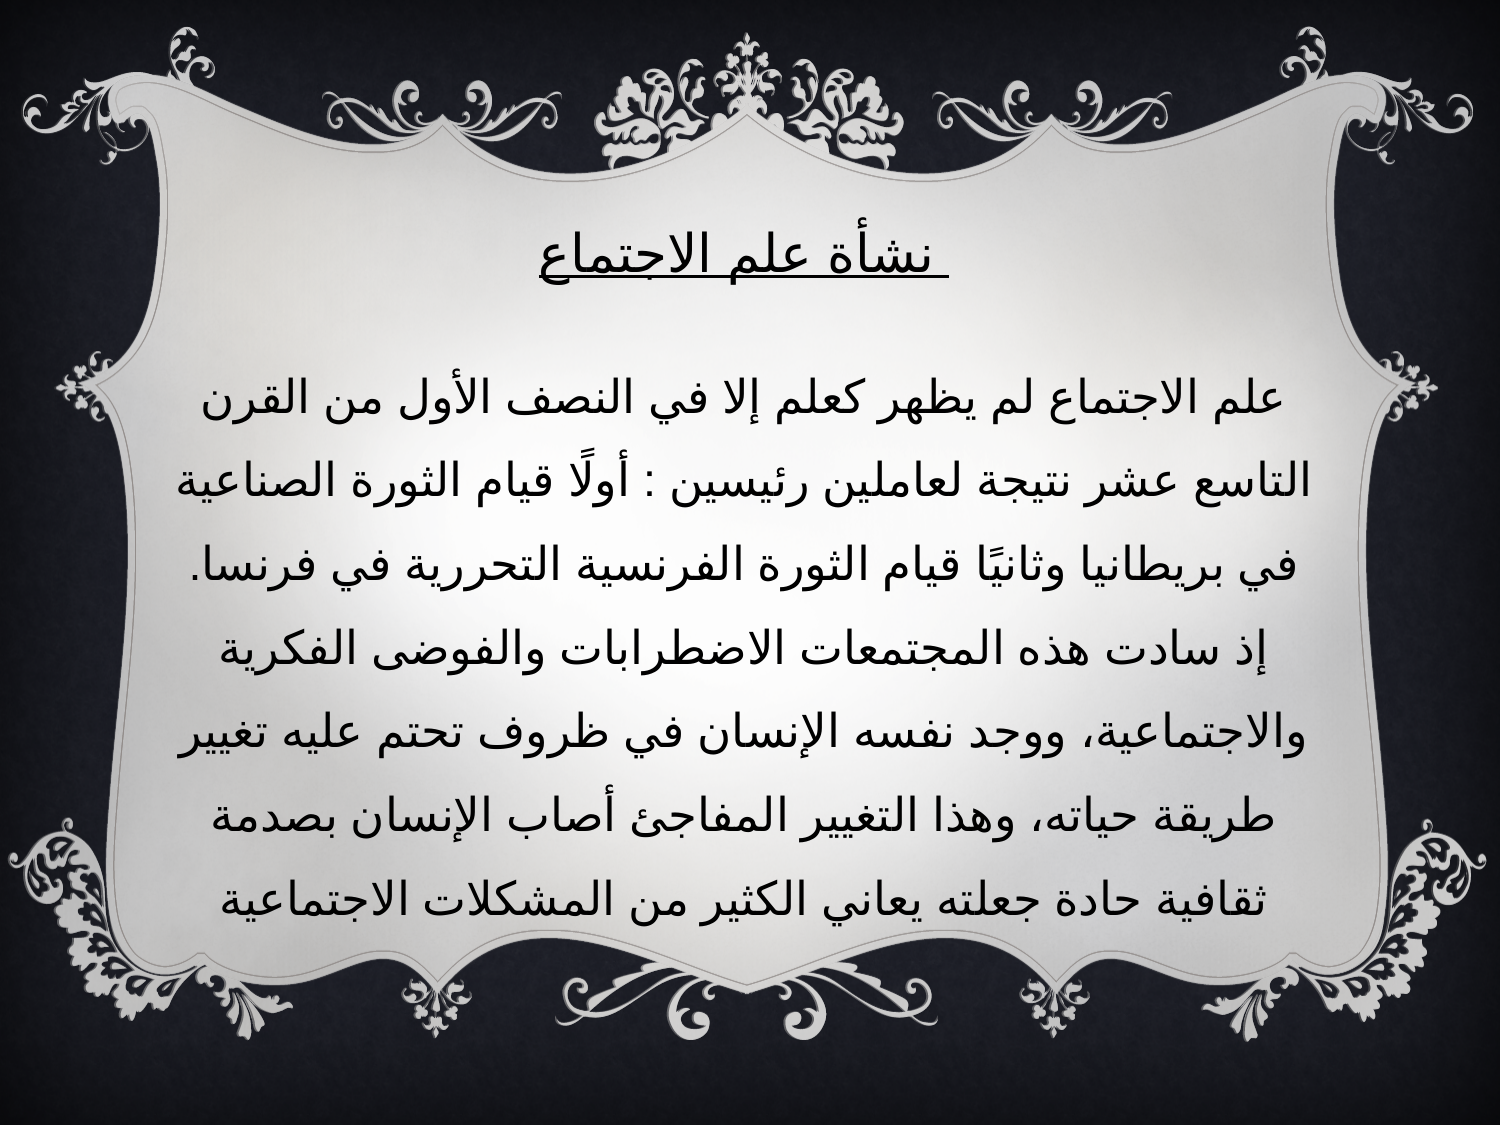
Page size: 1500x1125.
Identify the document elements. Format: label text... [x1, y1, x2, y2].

list نشأة علم الاجتماع علم الاجتماع لم يظهر كعلم إلا في النصف الأول من القرن التاسع عشر نتيجة لعاملين رئيسين : أولًا قيام الثورة الصناعية في بريطانيا وثانيًا قيام الثورة الفرنسية التحررية في فرنسا. إذ سادت هذه المجتمعات الاضطرابات والفوضى الفكرية والاجتماعية، ووجد نفسه الإنسان في ظروف تحتم عليه تغيير طريقة حياته، وهذا التغيير المفاجئ أصاب الإنسان بصدمة ثقافية حادة جعلته يعاني الكثير من المشكلات الاجتماعية [152, 140, 1336, 950]
picture [0, 0, 1500, 1125]
